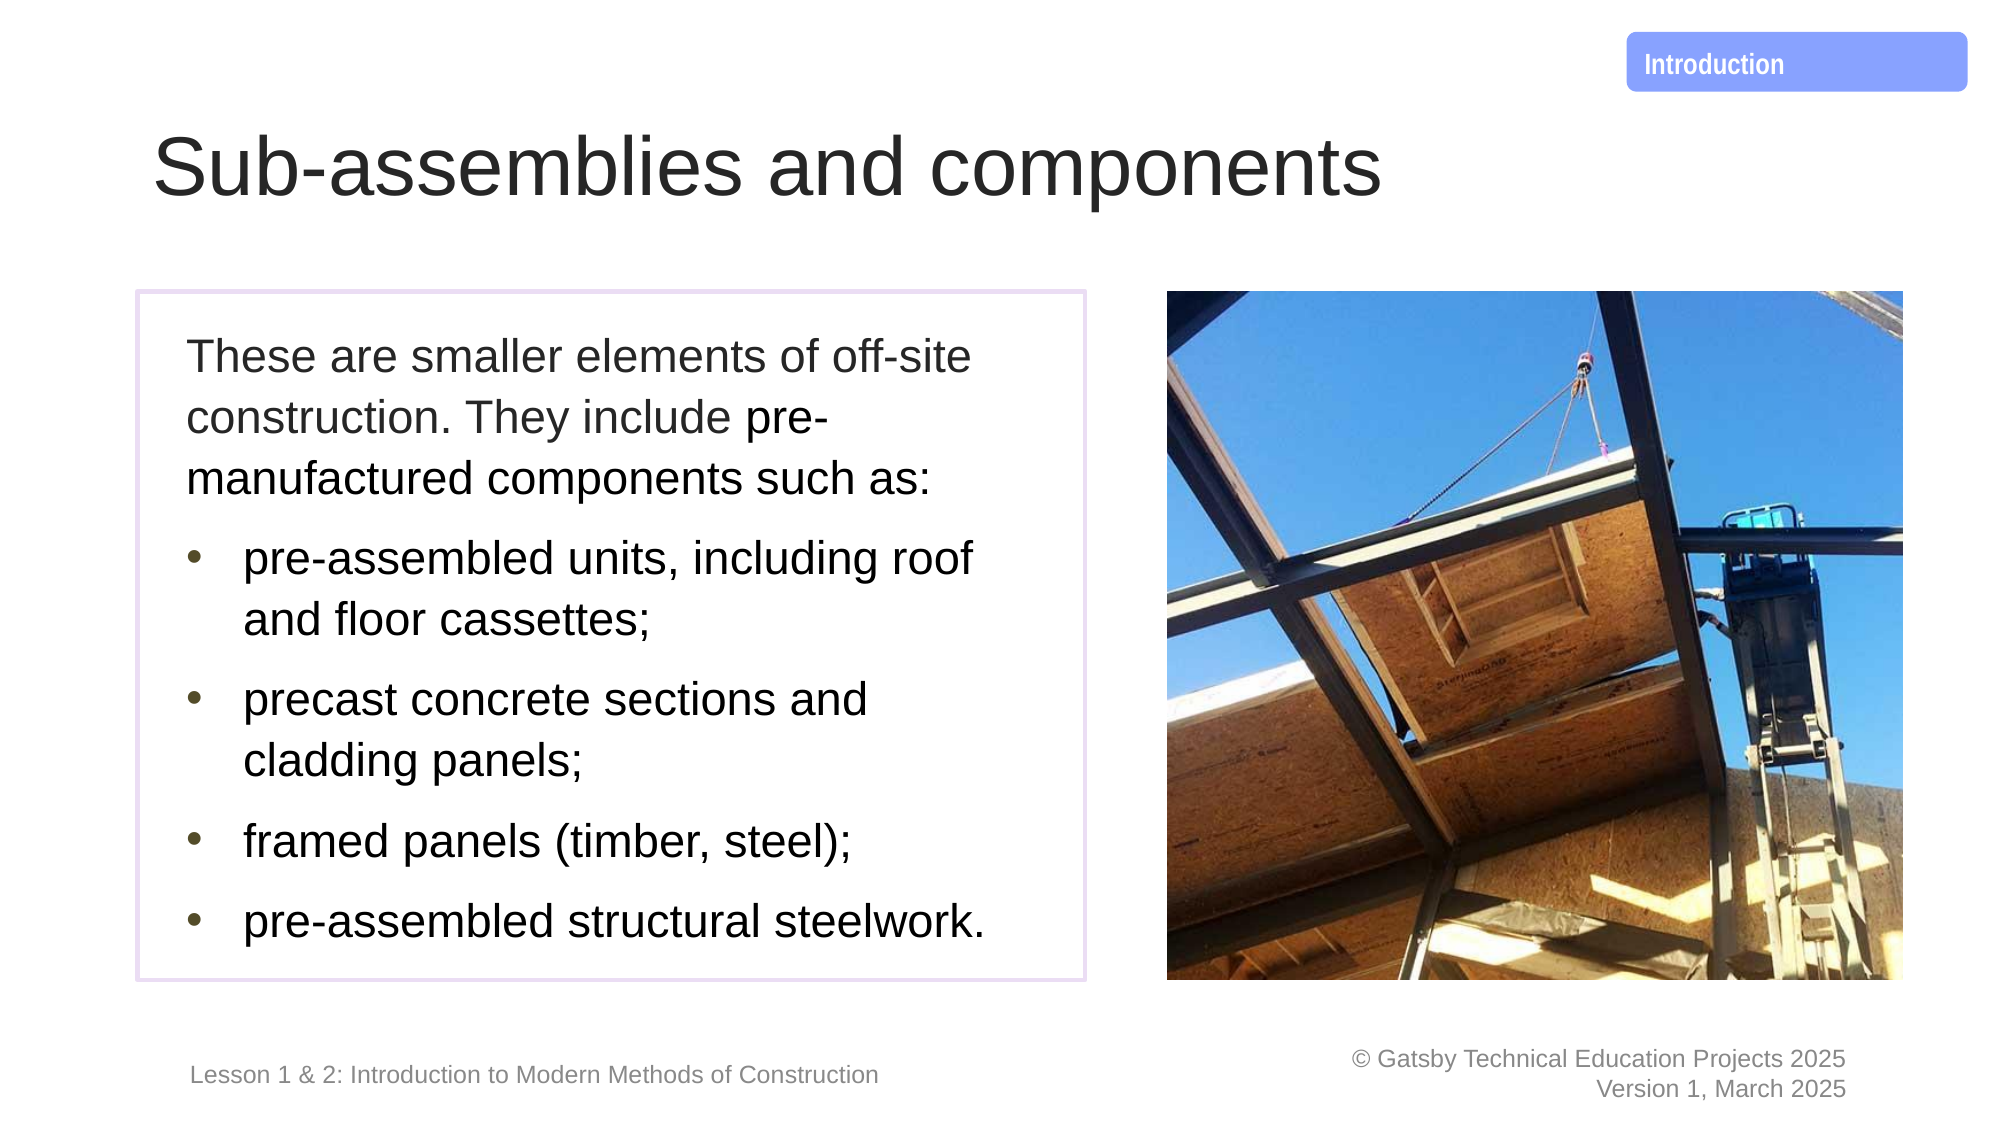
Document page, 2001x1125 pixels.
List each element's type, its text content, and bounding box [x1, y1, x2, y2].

text_box Introduction [1626, 31, 1968, 92]
picture [1166, 291, 1903, 981]
list Lesson 1 & 2: Introduction to Modern Methods of Construction [137, 1042, 951, 1103]
title Sub-assemblies and components [137, 59, 1863, 278]
list These are smaller elements of off-site construction. They include pre-manufactured components such as: pre-assembled units, including roof and floor cassettes; precast concrete sections and cladding panels; framed panels (timber, steel); pre-assembled structural steelwork. [135, 289, 1087, 982]
